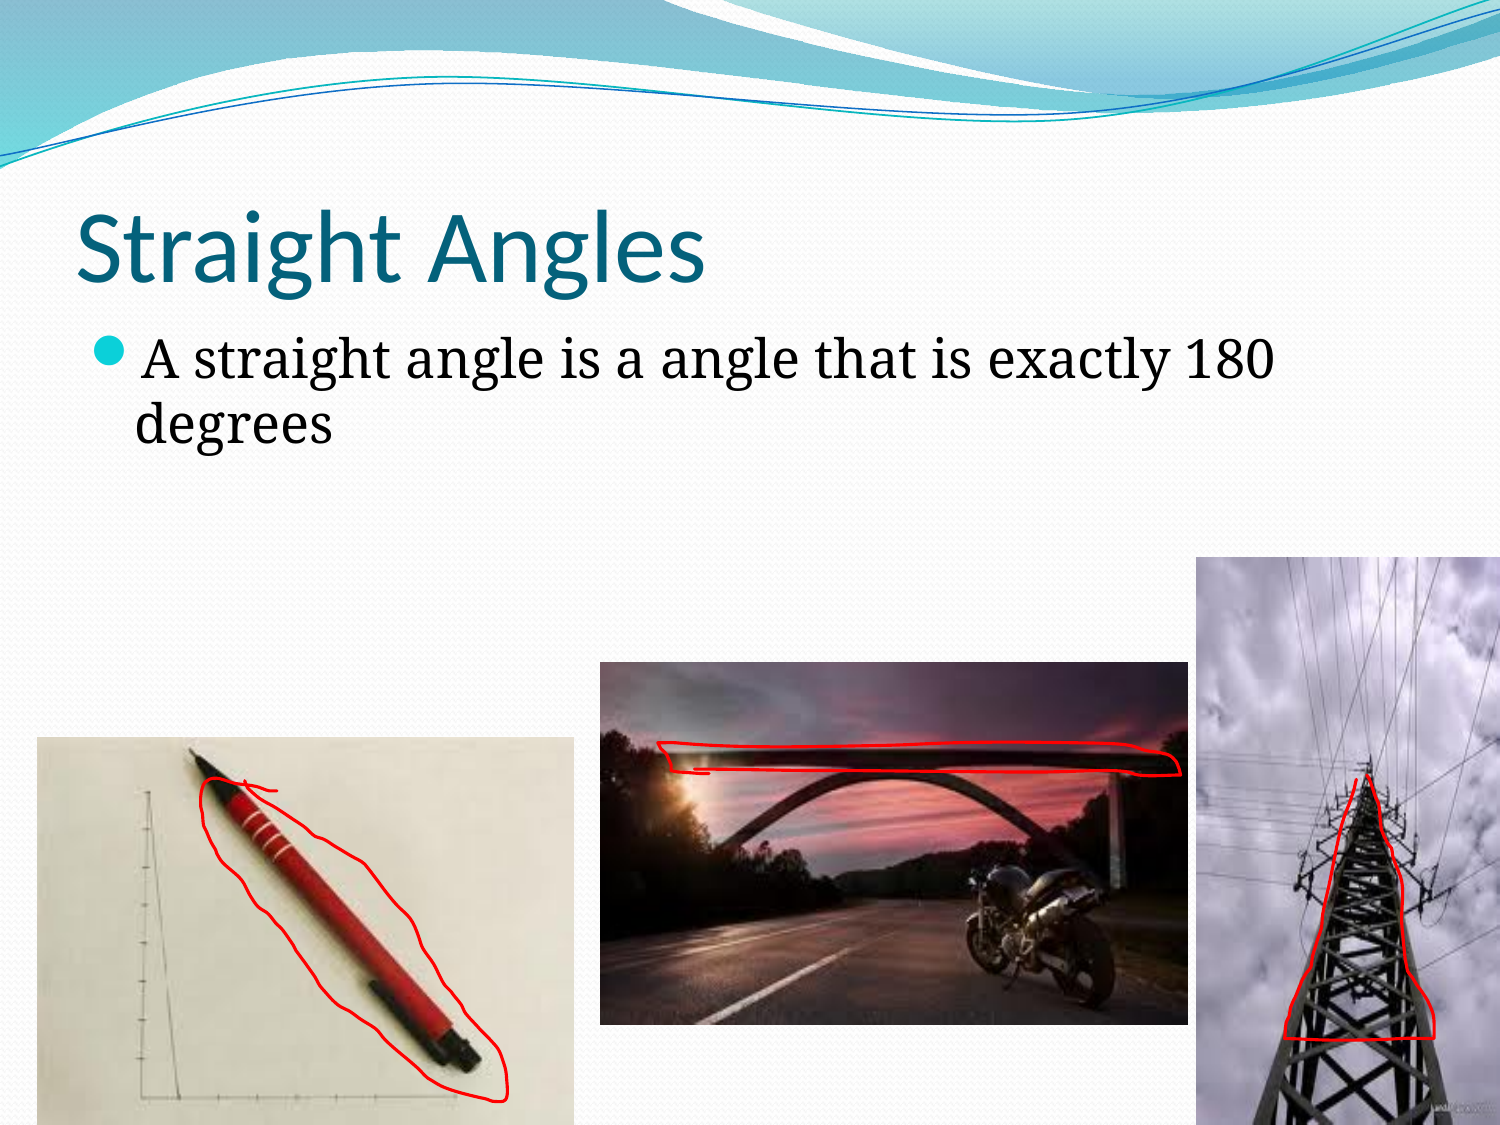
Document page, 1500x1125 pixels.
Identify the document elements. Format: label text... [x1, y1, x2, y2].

picture [599, 662, 1188, 1026]
picture [37, 737, 574, 1125]
picture [1196, 557, 1500, 1125]
list A straight angle is a angle that is exactly 180 degrees [75, 317, 1425, 1038]
title Straight Angles [75, 115, 1425, 303]
